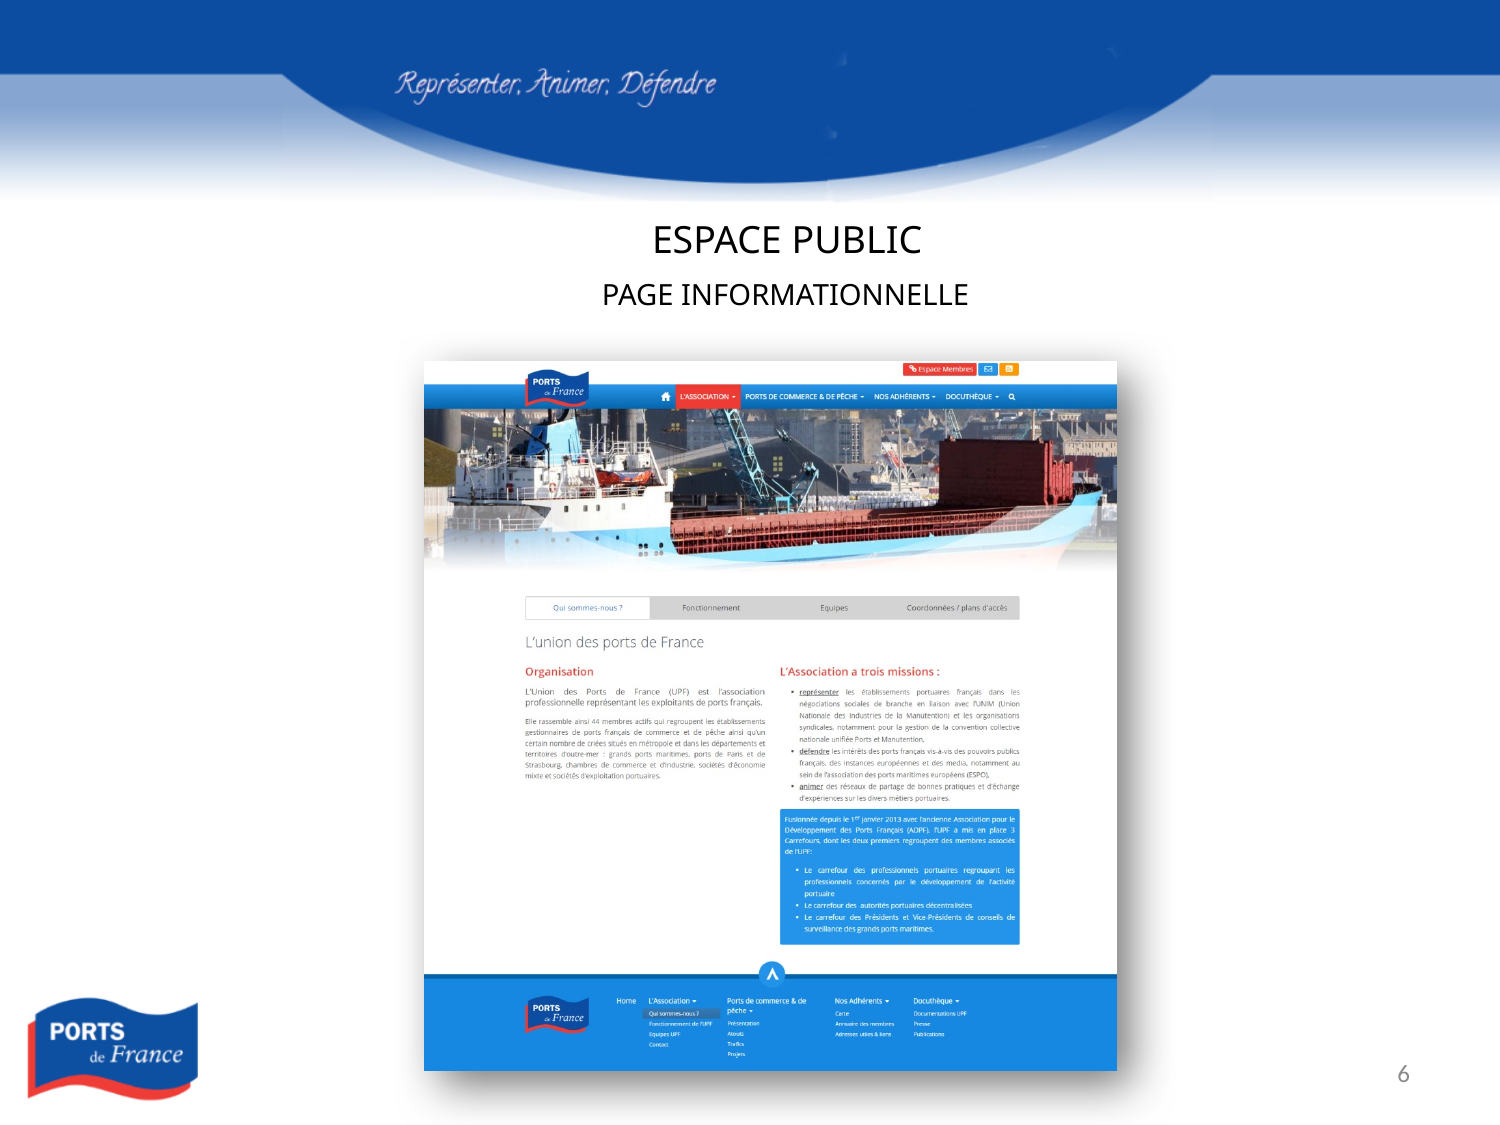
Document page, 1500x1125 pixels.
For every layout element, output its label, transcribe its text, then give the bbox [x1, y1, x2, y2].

slide_number 6 [1074, 1042, 1425, 1103]
picture [424, 361, 1117, 1072]
text_box page Informationnelle [350, 269, 1153, 319]
picture [0, 0, 1500, 221]
picture [0, 987, 214, 1107]
text_box ESPACE PUBLIC [131, 229, 1443, 269]
